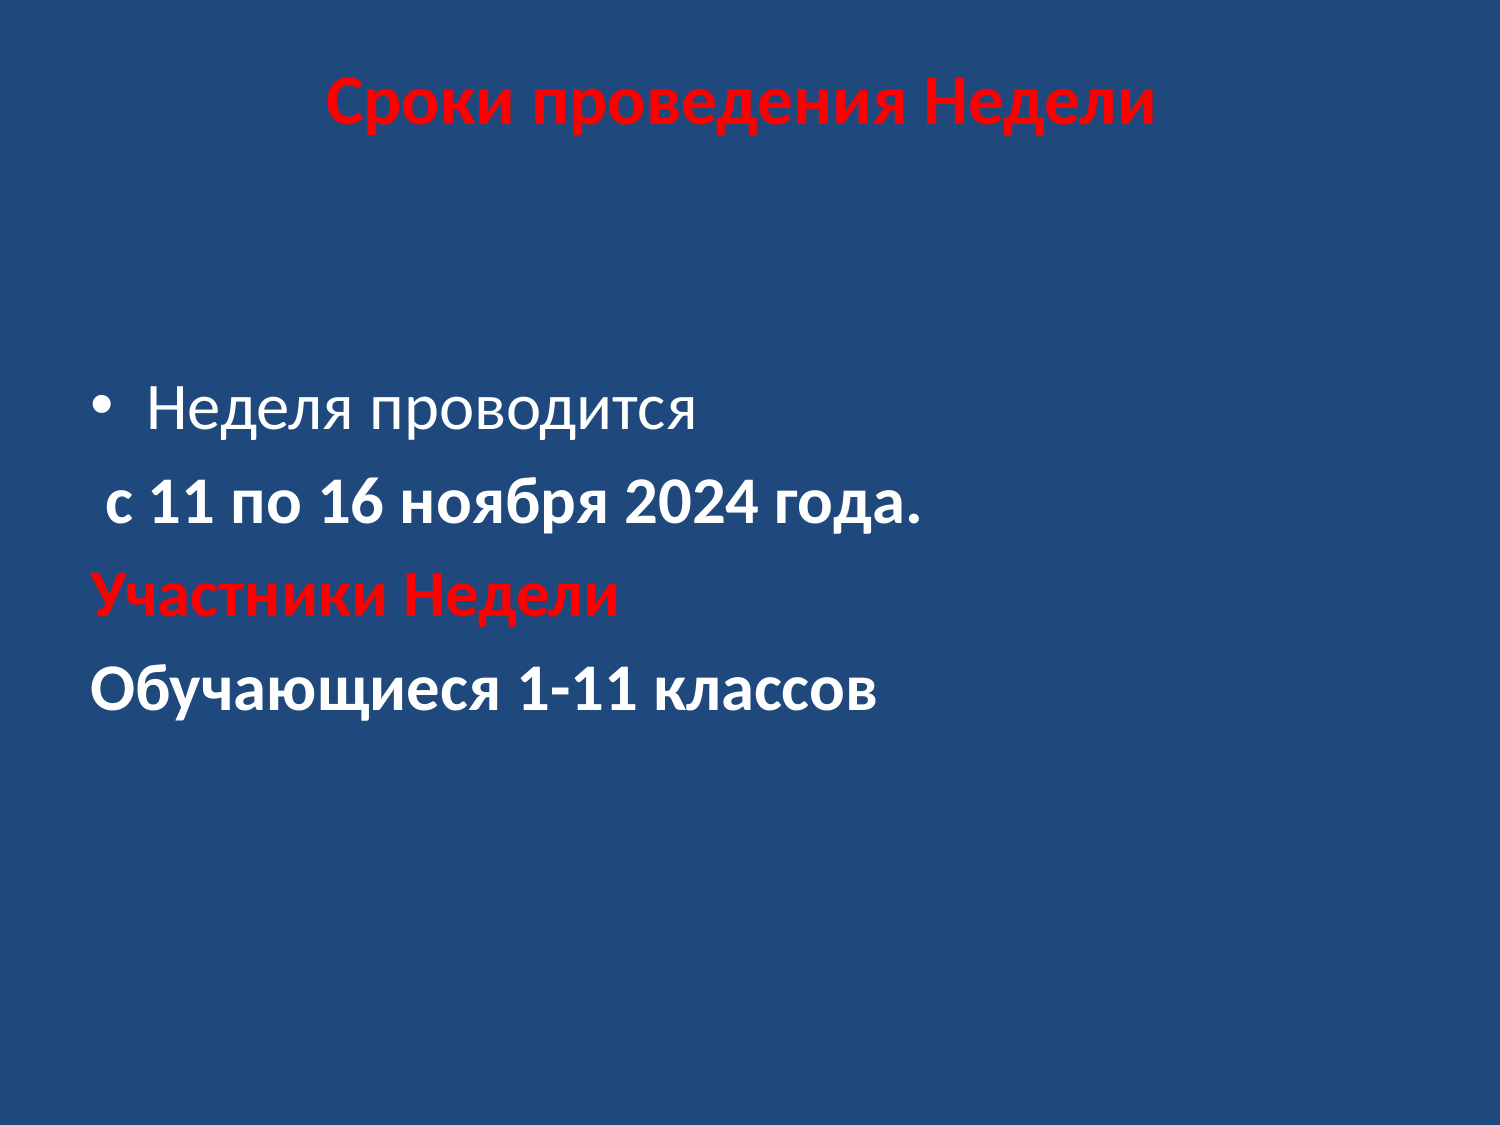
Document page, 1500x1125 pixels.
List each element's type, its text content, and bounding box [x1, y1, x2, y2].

list Неделя проводится с 11 по 16 ноября 2024 года. Участники Недели Обучающиеся 1-11 классов [75, 262, 1425, 1005]
title Сроки проведения Недели [75, 45, 1425, 233]
